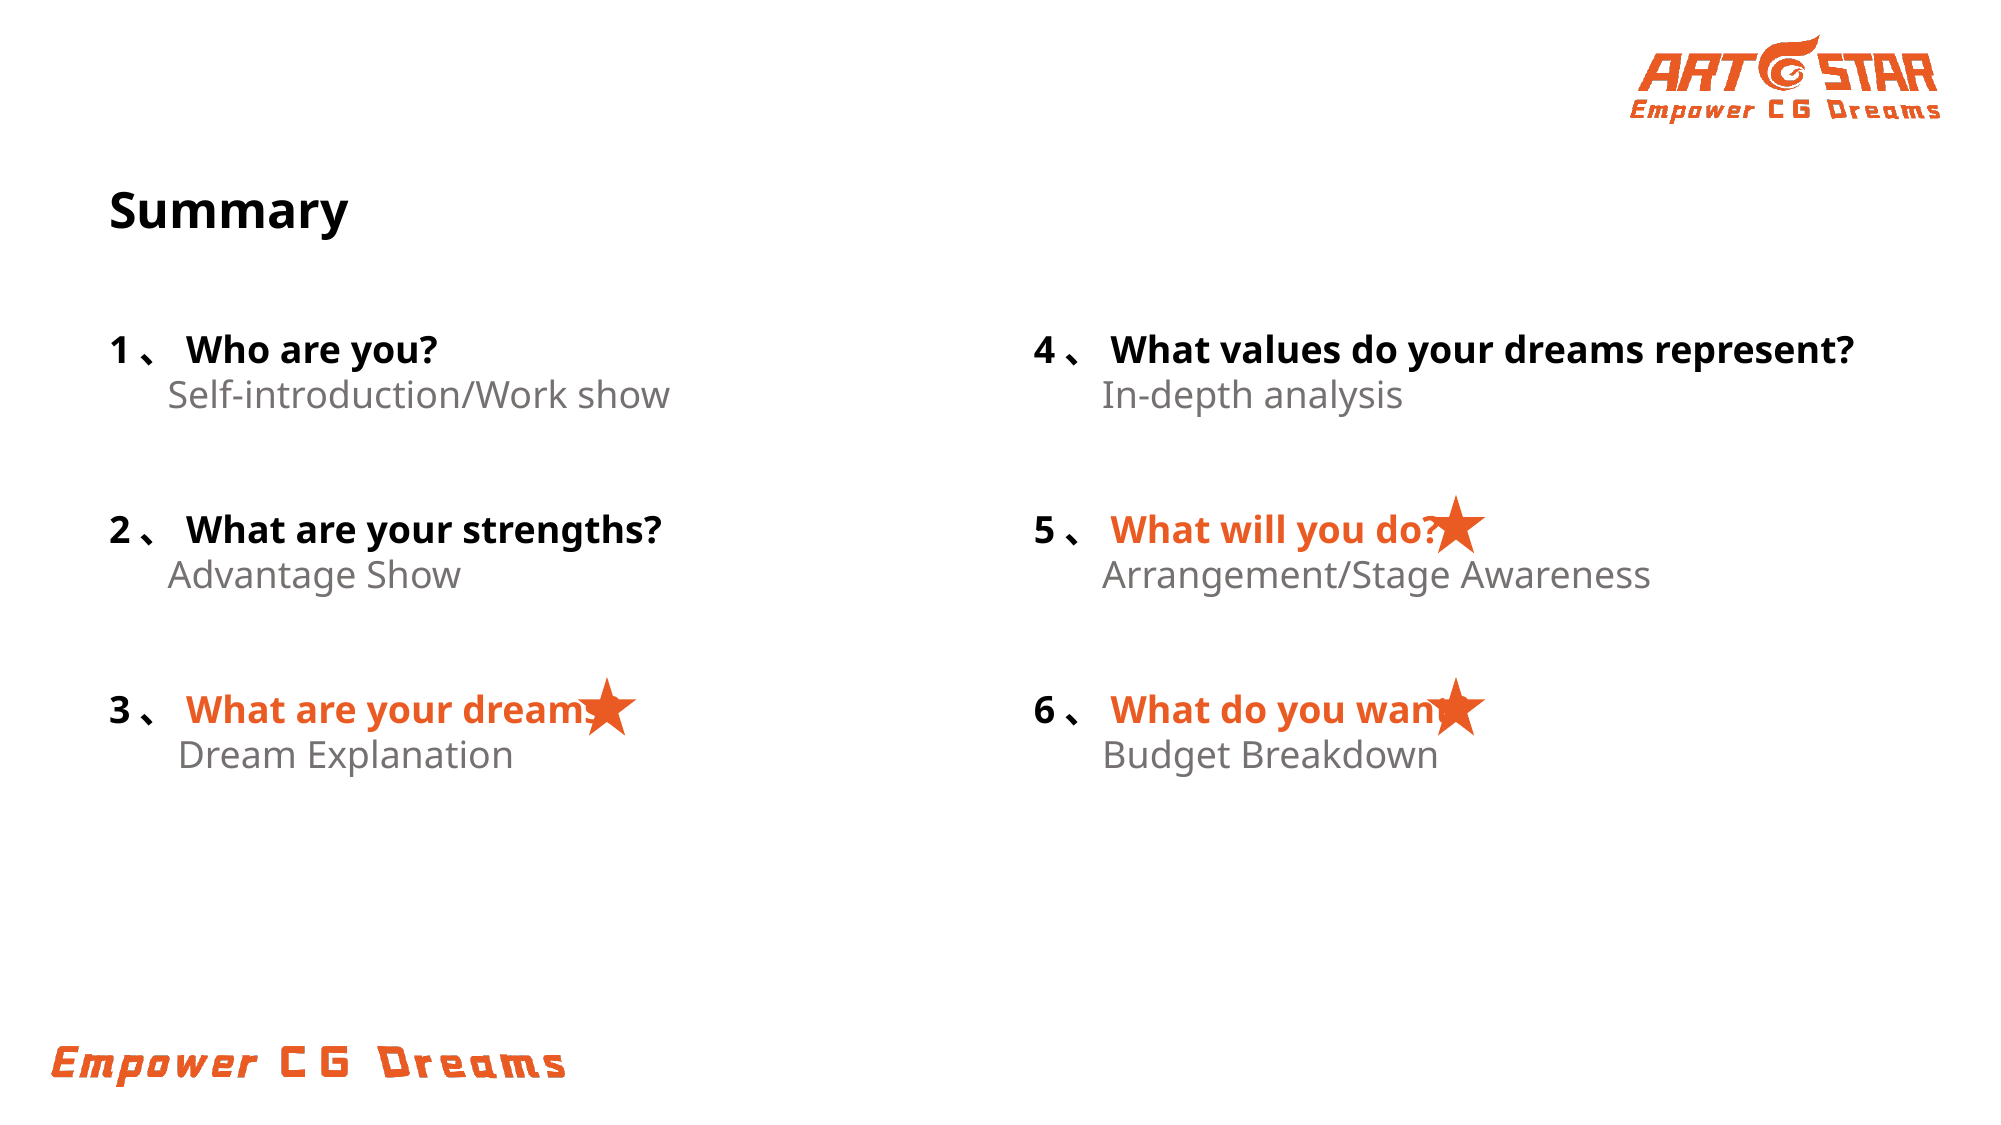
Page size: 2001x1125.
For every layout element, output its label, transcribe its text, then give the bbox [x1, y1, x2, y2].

text_box 4、What values do your dreams represent? In-depth analysis 5、What will you do? Arrangement/Stage Awareness 6、What do you want? Budget Breakdown [1018, 318, 1952, 784]
text_box [1423, 673, 1489, 739]
text_box Summary [94, 154, 1019, 249]
text_box 1、Who are you? Self-introduction/Work show 2、What are your strengths? Advantage Show 3、What are your dreams? Dream Explanation [94, 318, 933, 784]
picture [51, 1039, 565, 1087]
picture [1630, 34, 1940, 124]
text_box [1423, 491, 1489, 557]
text_box [574, 673, 640, 739]
